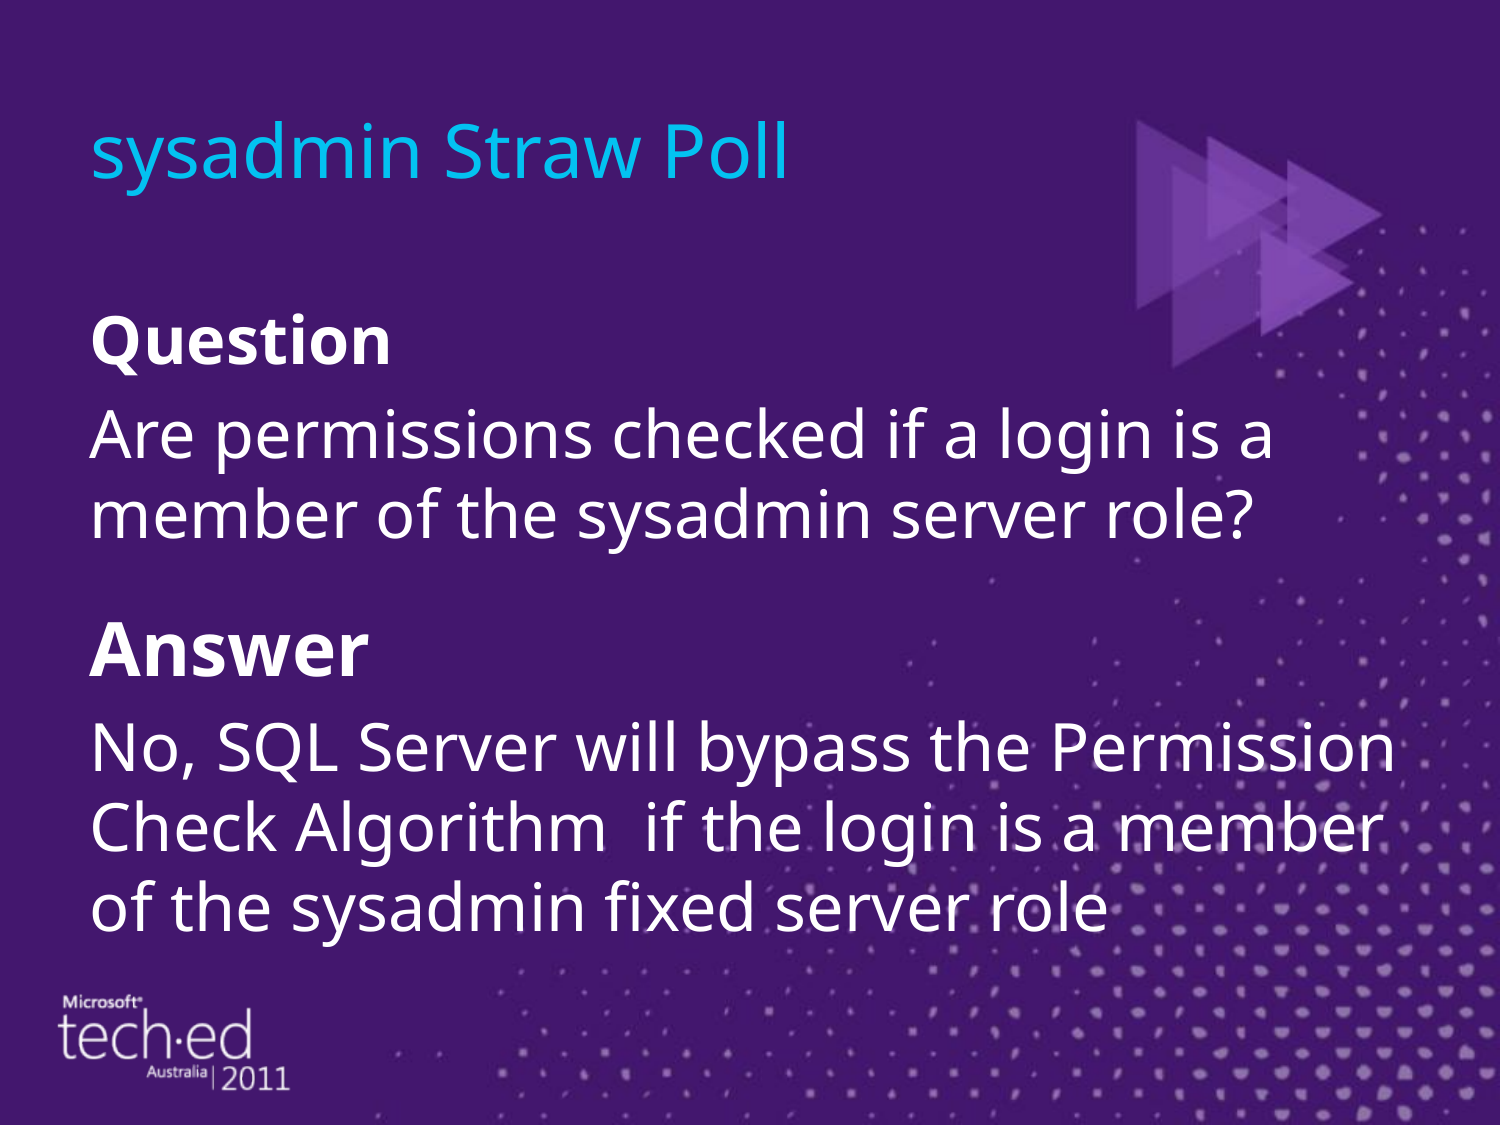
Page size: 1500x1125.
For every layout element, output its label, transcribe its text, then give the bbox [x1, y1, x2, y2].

title sysadmin Straw Poll [75, 54, 1425, 243]
picture [0, 0, 1500, 1125]
text_box Question Are permissions checked if a login is a member of the sysadmin server role? Answer No, SQL Server will bypass the Permission Check Algorithm if the login is a member of the sysadmin fixed server role [74, 290, 1425, 1005]
